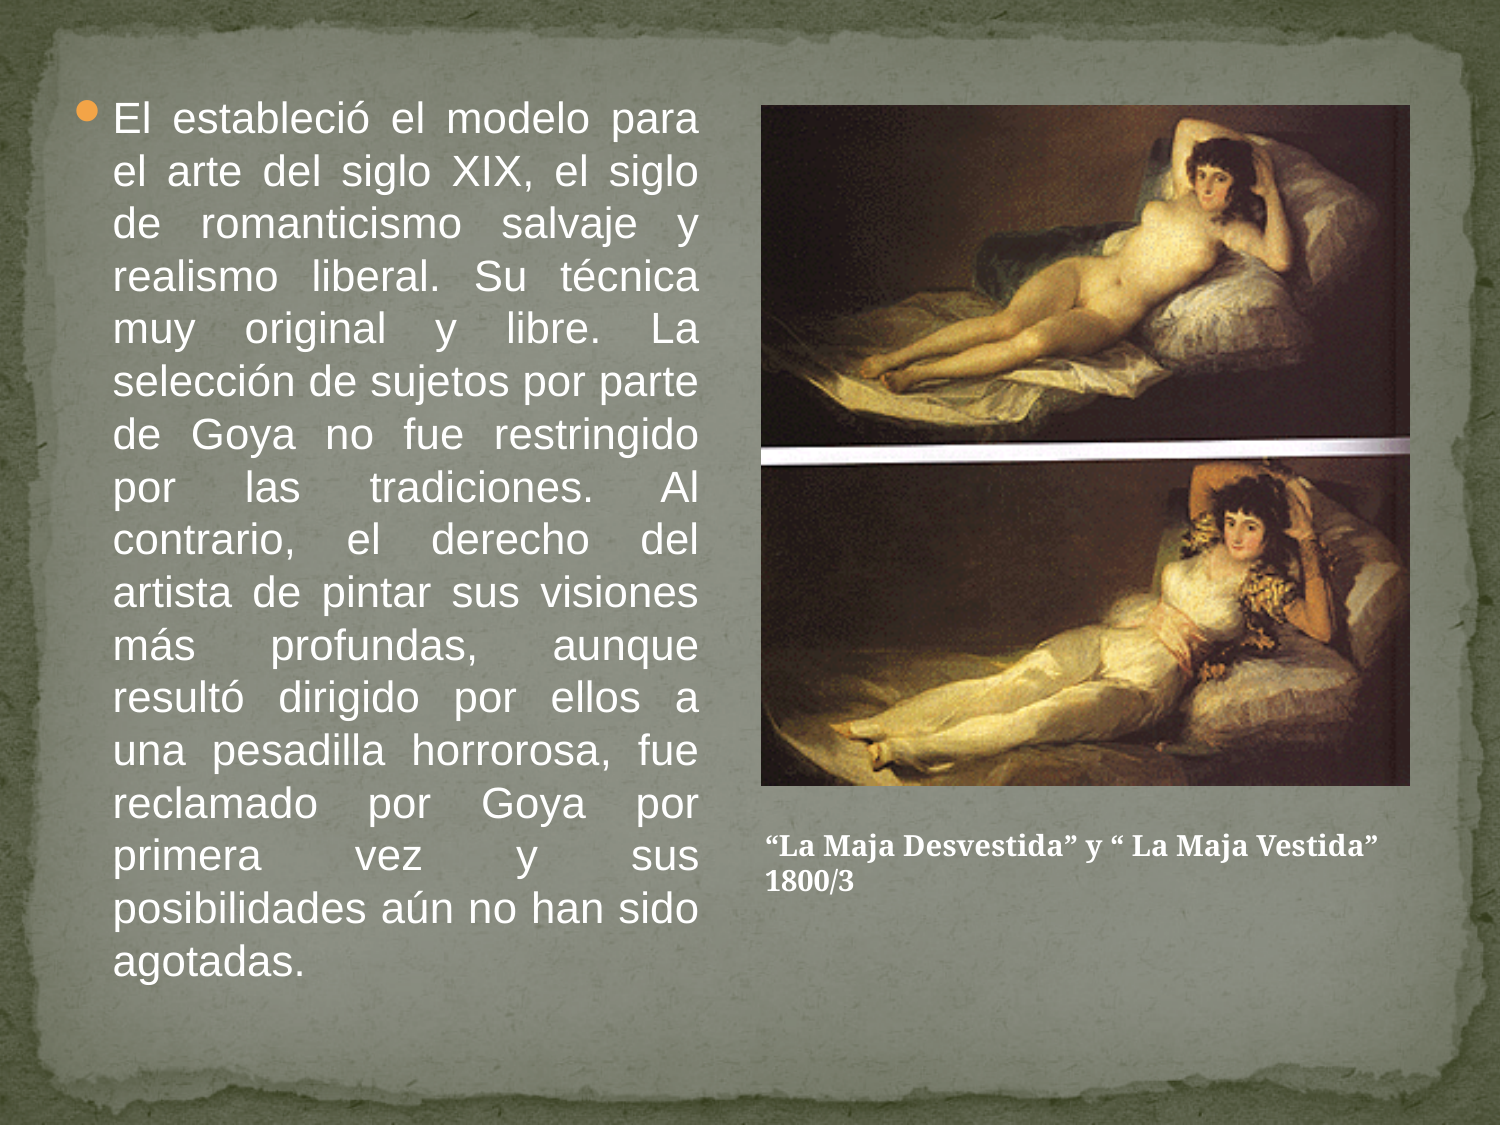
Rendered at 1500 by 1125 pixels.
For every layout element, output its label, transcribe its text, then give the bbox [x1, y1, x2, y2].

title [74, 24, 1425, 225]
list El estableció el modelo para el arte del siglo XIX, el siglo de romanticismo salvaje y realismo liberal. Su técnica muy original y libre. La selección de sujetos por parte de Goya no fue restringido por las tradiciones. Al contrario, el derecho del artista de pintar sus visiones más profundas, aunque resultó dirigido por ellos a una pesadilla horrorosa, fue reclamado por Goya por primera vez y sus posibilidades aún no han sido agotadas. [58, 82, 715, 1013]
text_box “La Maja Desvestida” y “ La Maja Vestida” 1800/3 [749, 820, 1395, 905]
picture [761, 105, 1410, 786]
